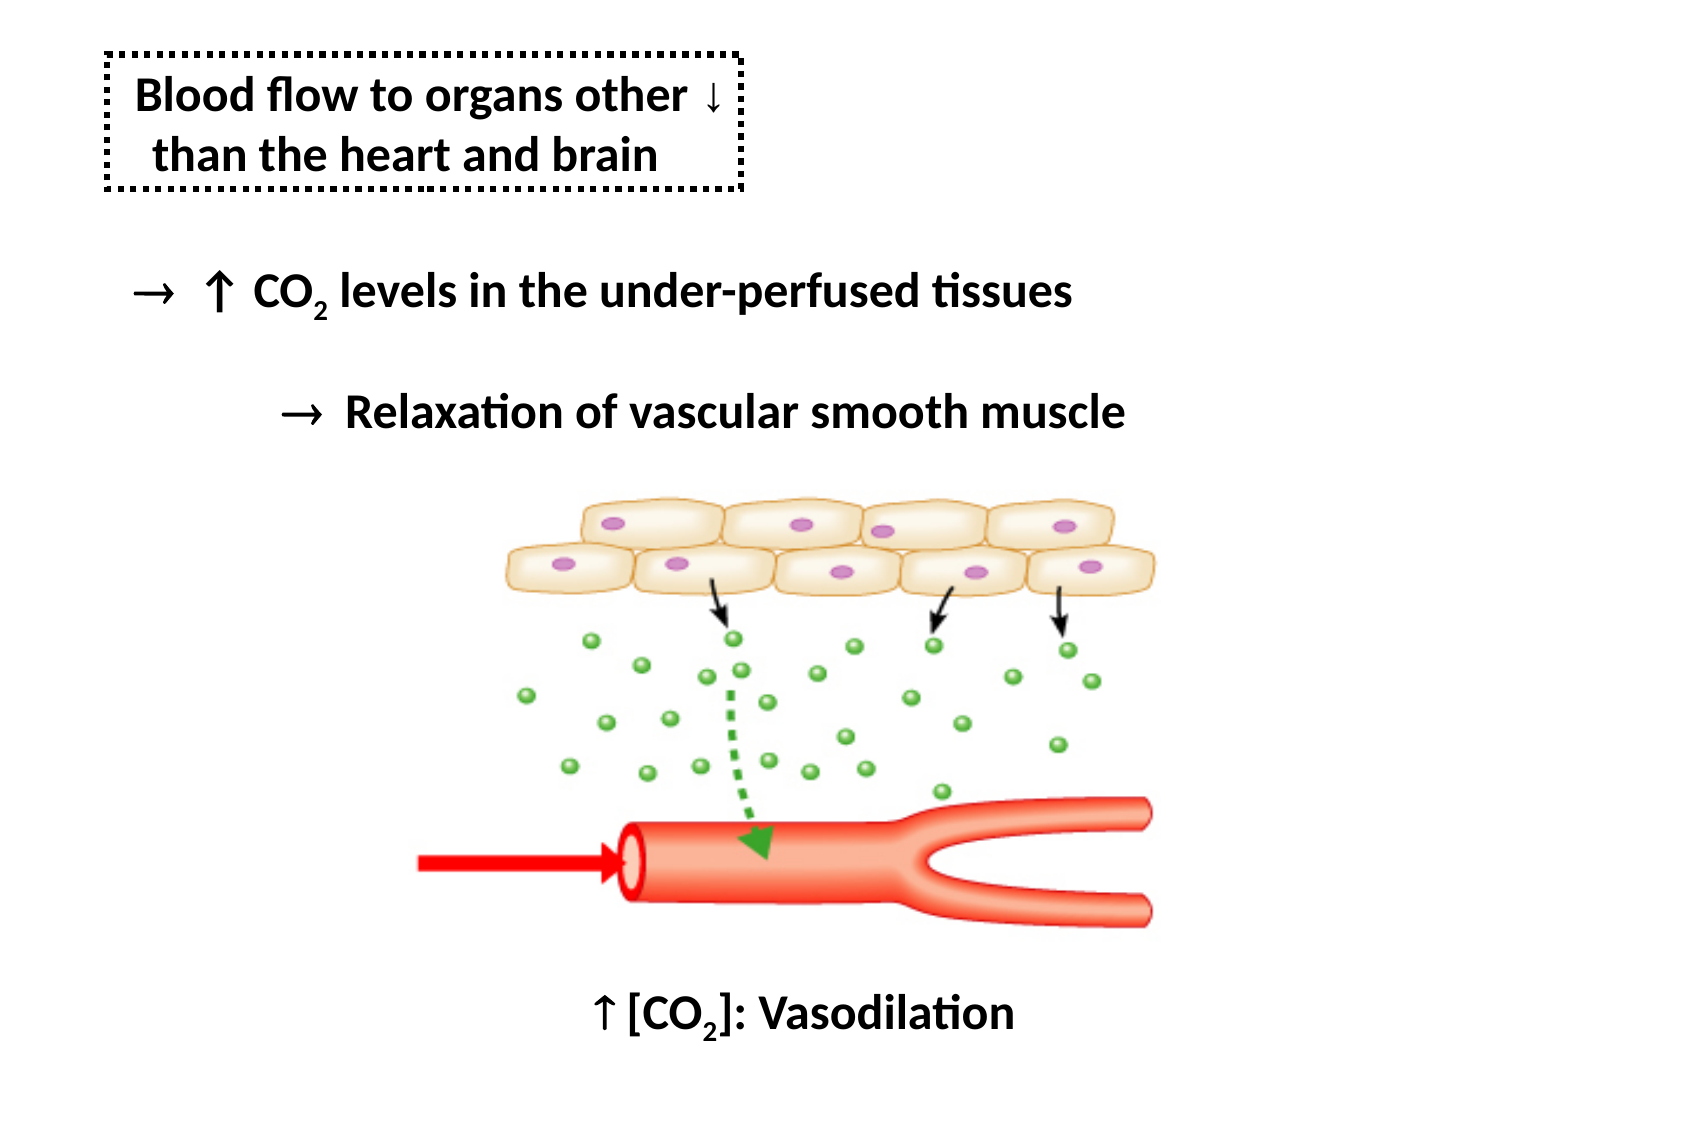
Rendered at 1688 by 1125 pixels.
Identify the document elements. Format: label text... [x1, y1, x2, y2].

picture [391, 473, 1213, 957]
text_box  [CO2]: Vasodilation [579, 972, 1031, 1056]
text_box  ↑ CO2 levels in the under-perfused tissues [119, 250, 1089, 334]
text_box  Relaxation of vascular smooth muscle [267, 371, 1142, 447]
text_box ↓ Blood flow to organs other than the heart and brain [107, 54, 742, 190]
